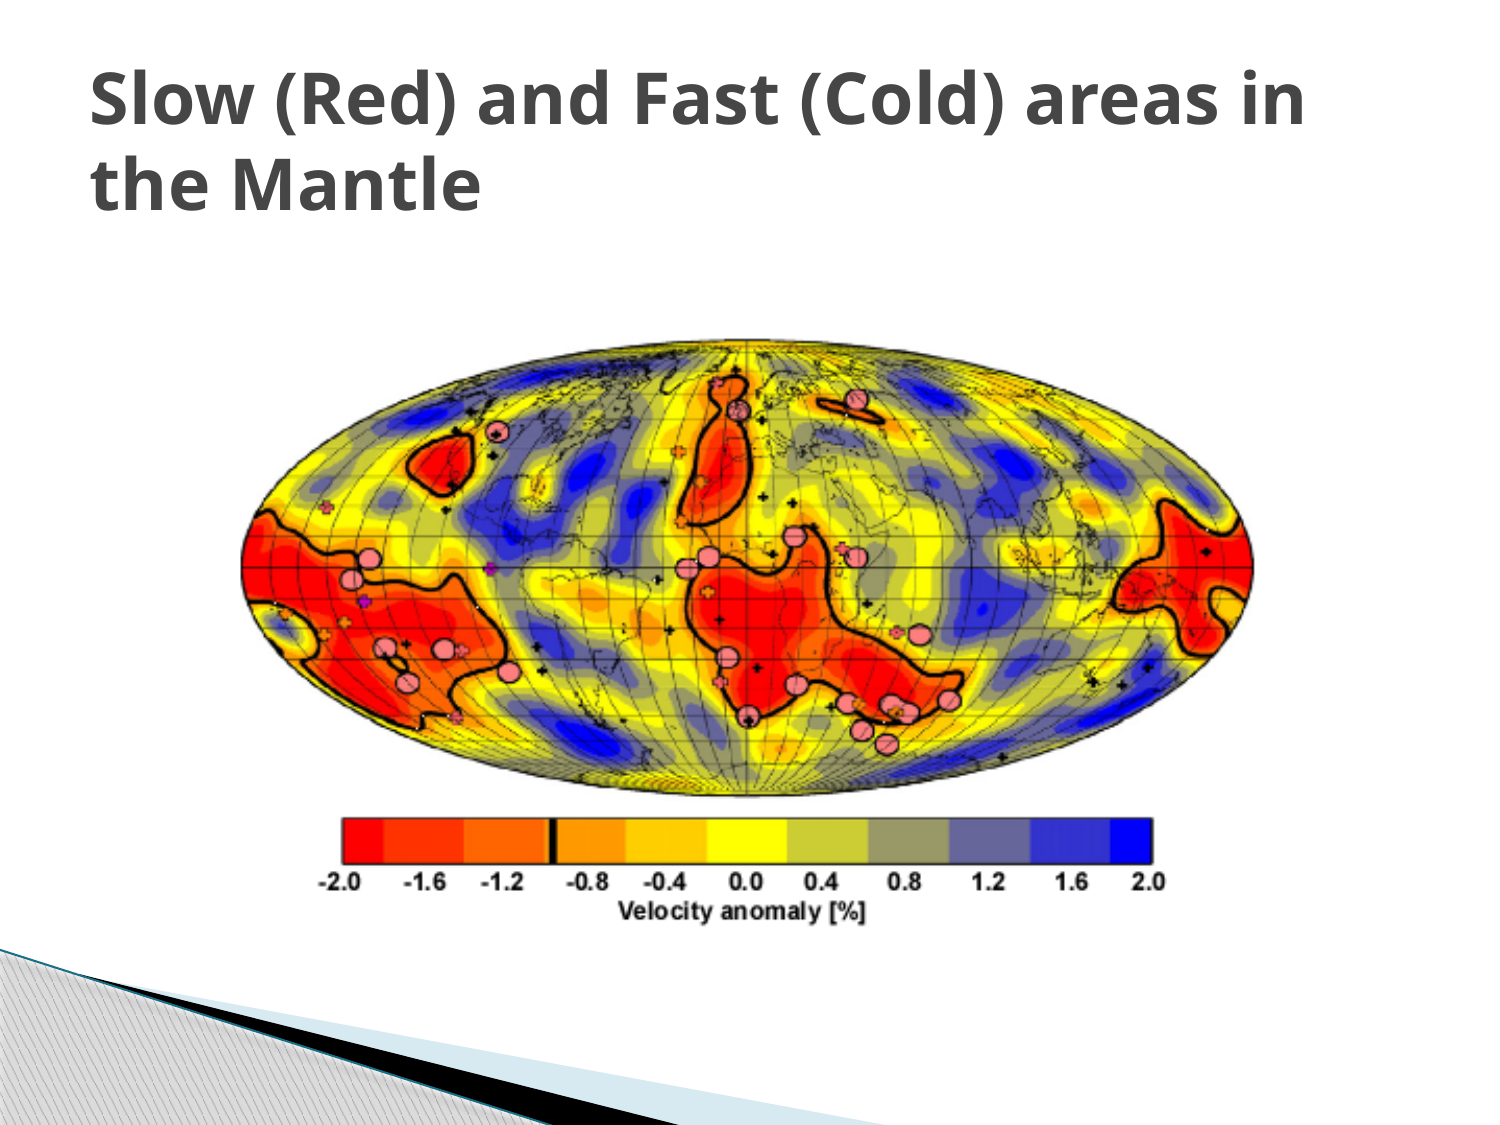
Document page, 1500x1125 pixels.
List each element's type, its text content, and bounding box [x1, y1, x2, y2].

title Slow (Red) and Fast (Cold) areas in the Mantle [75, 45, 1425, 233]
picture [210, 329, 1290, 964]
